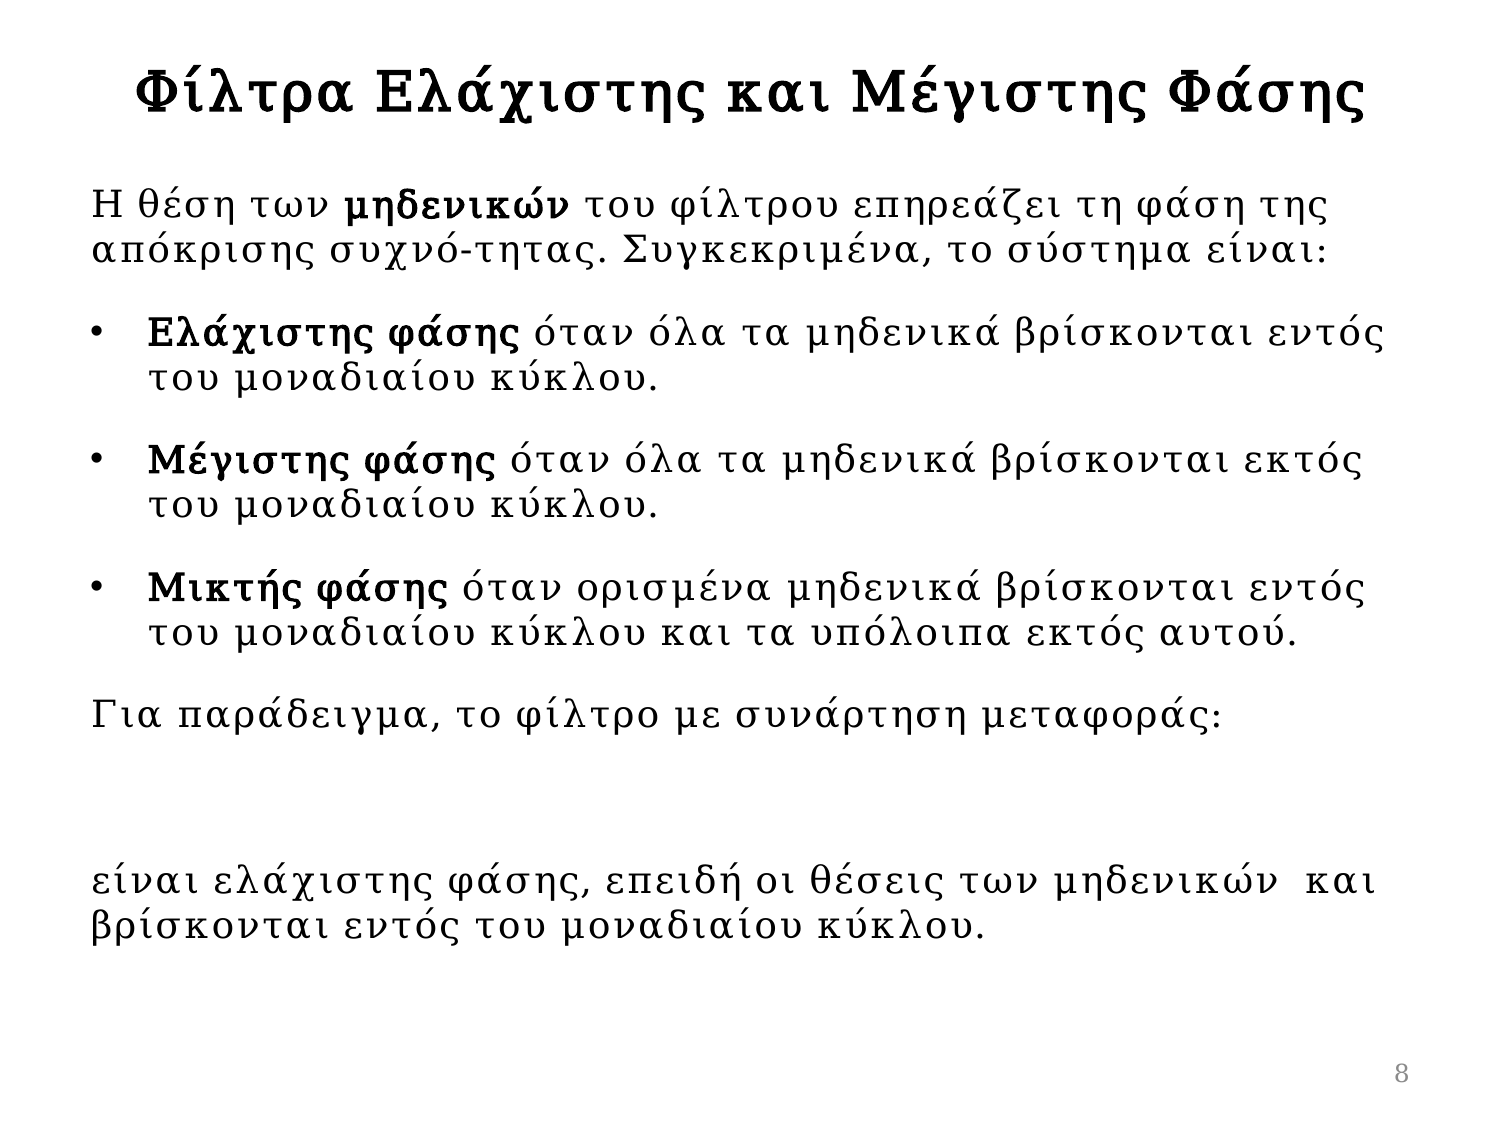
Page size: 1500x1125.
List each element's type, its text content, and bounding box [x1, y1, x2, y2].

slide_number 8 [1222, 1042, 1425, 1103]
title Φίλτρα Ελάχιστης και Μέγιστης Φάσης [75, 19, 1425, 159]
